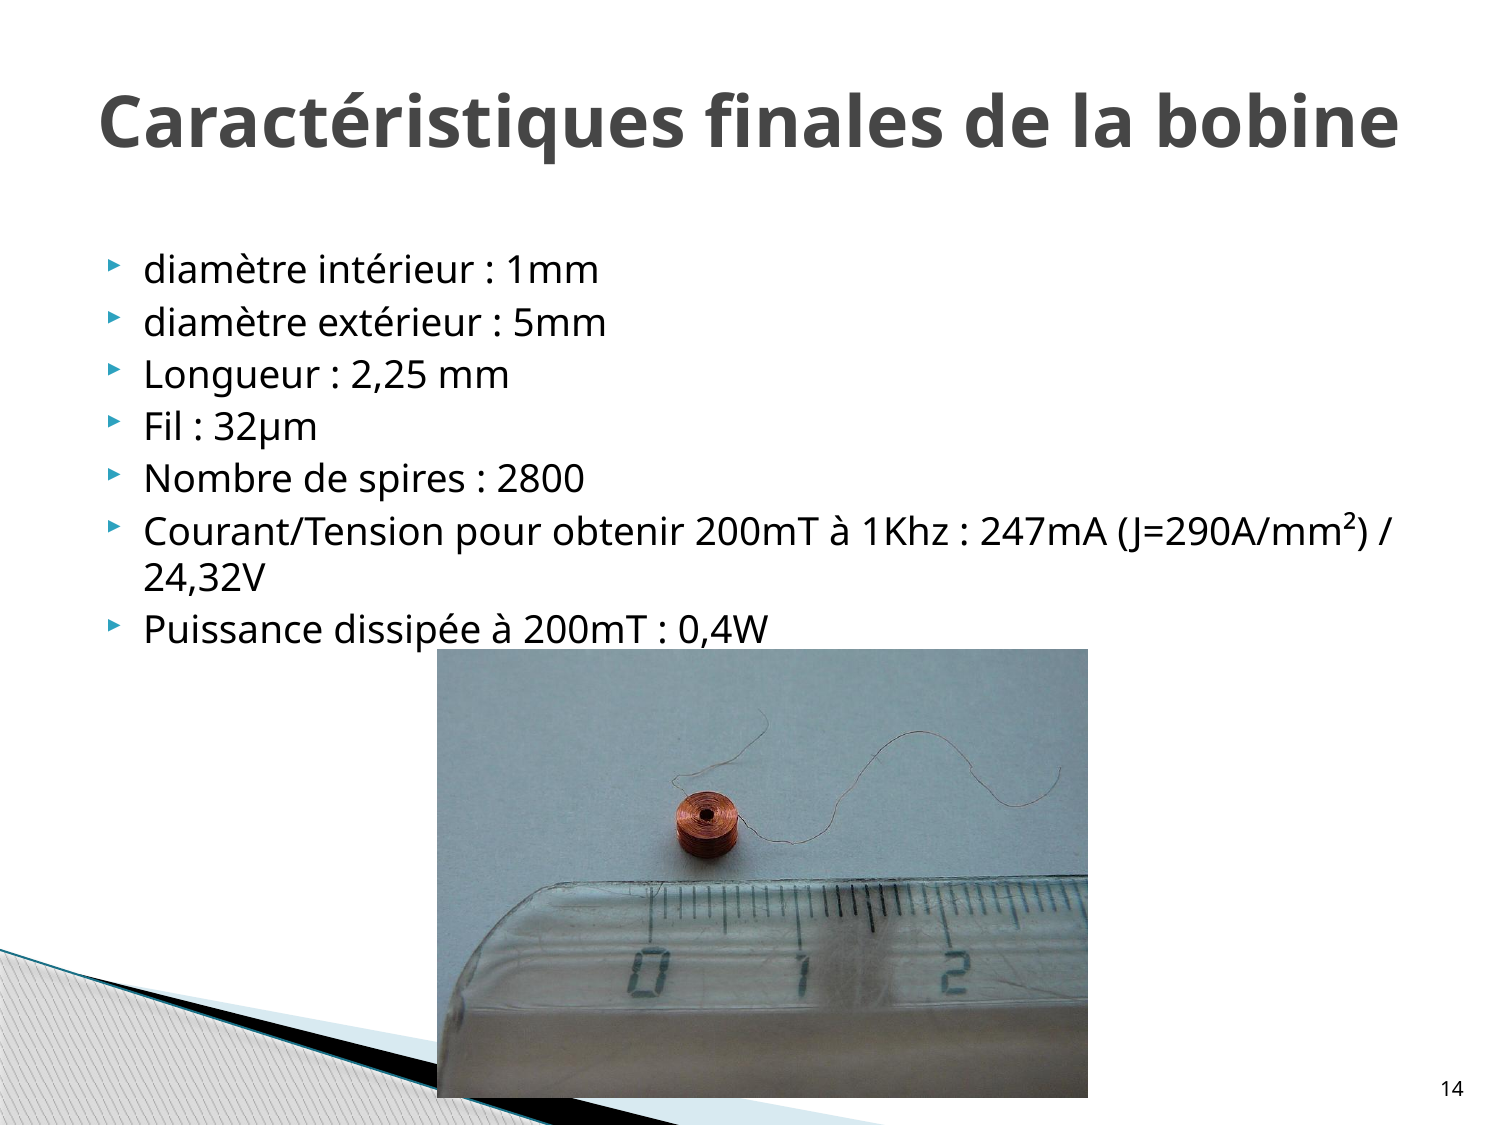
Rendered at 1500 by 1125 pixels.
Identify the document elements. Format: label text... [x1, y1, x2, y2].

list diamètre intérieur : 1mm diamètre extérieur : 5mm Longueur : 2,25 mm Fil : 32µm Nombre de spires : 2800 Courant/Tension pour obtenir 200mT à 1Khz : 247mA (J=290A/mm²) / 24,32V Puissance dissipée à 200mT : 0,4W [75, 237, 1450, 663]
picture [437, 649, 1088, 1098]
title Caractéristiques finales de la bobine [75, 24, 1425, 213]
slide_number 14 [1418, 1051, 1479, 1112]
